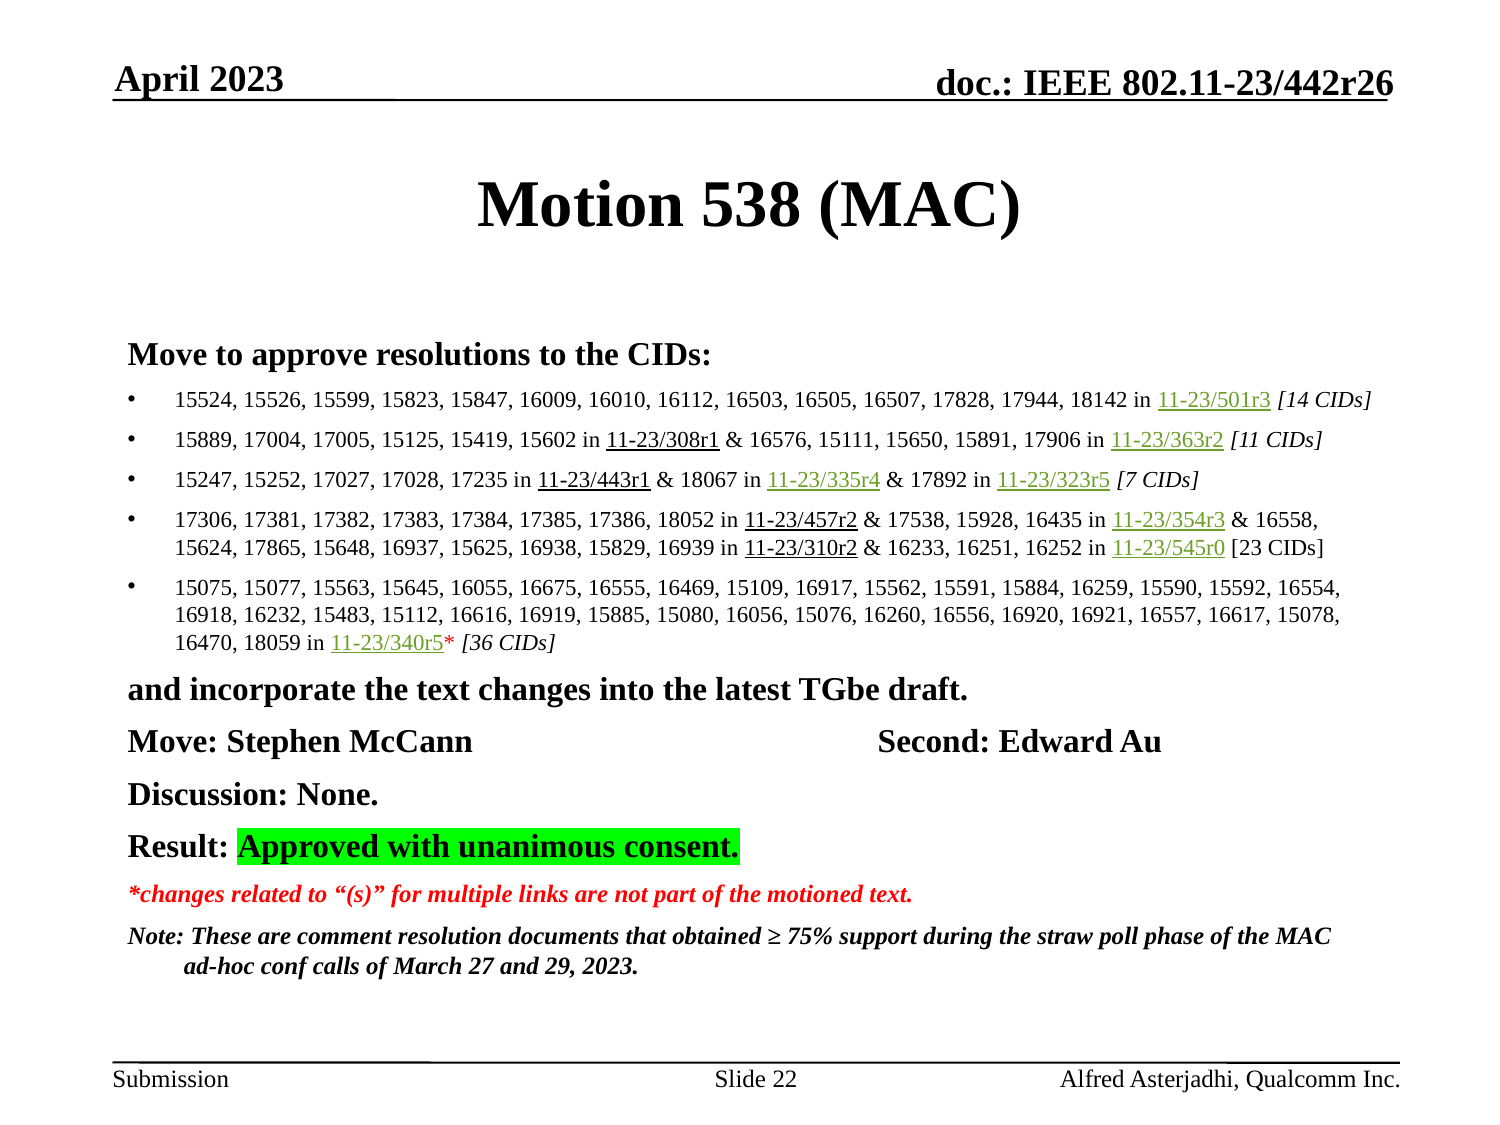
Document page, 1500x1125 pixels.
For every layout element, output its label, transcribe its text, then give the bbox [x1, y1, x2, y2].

list Move to approve resolutions to the CIDs: 15524, 15526, 15599, 15823, 15847, 16009, 16010, 16112, 16503, 16505, 16507, 17828, 17944, 18142 in 11-23/501r3 [14 CIDs] 15889, 17004, 17005, 15125, 15419, 15602 in 11-23/308r1 & 16576, 15111, 15650, 15891, 17906 in 11-23/363r2 [11 CIDs] 15247, 15252, 17027, 17028, 17235 in 11-23/443r1 & 18067 in 11-23/335r4 & 17892 in 11-23/323r5 [7 CIDs] 17306, 17381, 17382, 17383, 17384, 17385, 17386, 18052 in 11-23/457r2 & 17538, 15928, 16435 in 11-23/354r3 & 16558, 15624, 17865, 15648, 16937, 15625, 16938, 15829, 16939 in 11-23/310r2 & 16233, 16251, 16252 in 11-23/545r0 [23 CIDs] 15075, 15077, 15563, 15645, 16055, 16675, 16555, 16469, 15109, 16917, 15562, 15591, 15884, 16259, 15590, 15592, 16554, 16918, 16232, 15483, 15112, 16616, 16919, 15885, 15080, 16056, 15076, 16260, 16556, 16920, 16921, 16557, 16617, 15078, 16470, 18059 in 11-23/340r5* [36 CIDs] and incorporate the text changes into the latest TGbe draft. Move: Stephen McCann Second: Edward Au Discussion: None. Result: Approved with unanimous consent. *changes related to “(s)” for multiple links are not part of the motioned text. Note: These are comment resolution documents that obtained ≥ 75% support during the straw poll phase of the MAC ad-hoc conf calls of March 27 and 29, 2023. [112, 324, 1388, 1063]
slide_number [114, 54, 423, 100]
slide_number Slide 22 [712, 1061, 800, 1123]
title Motion 538 (MAC) [112, 112, 1388, 288]
footer Alfred Asterjadhi, Qualcomm Inc. [878, 1061, 1402, 1093]
